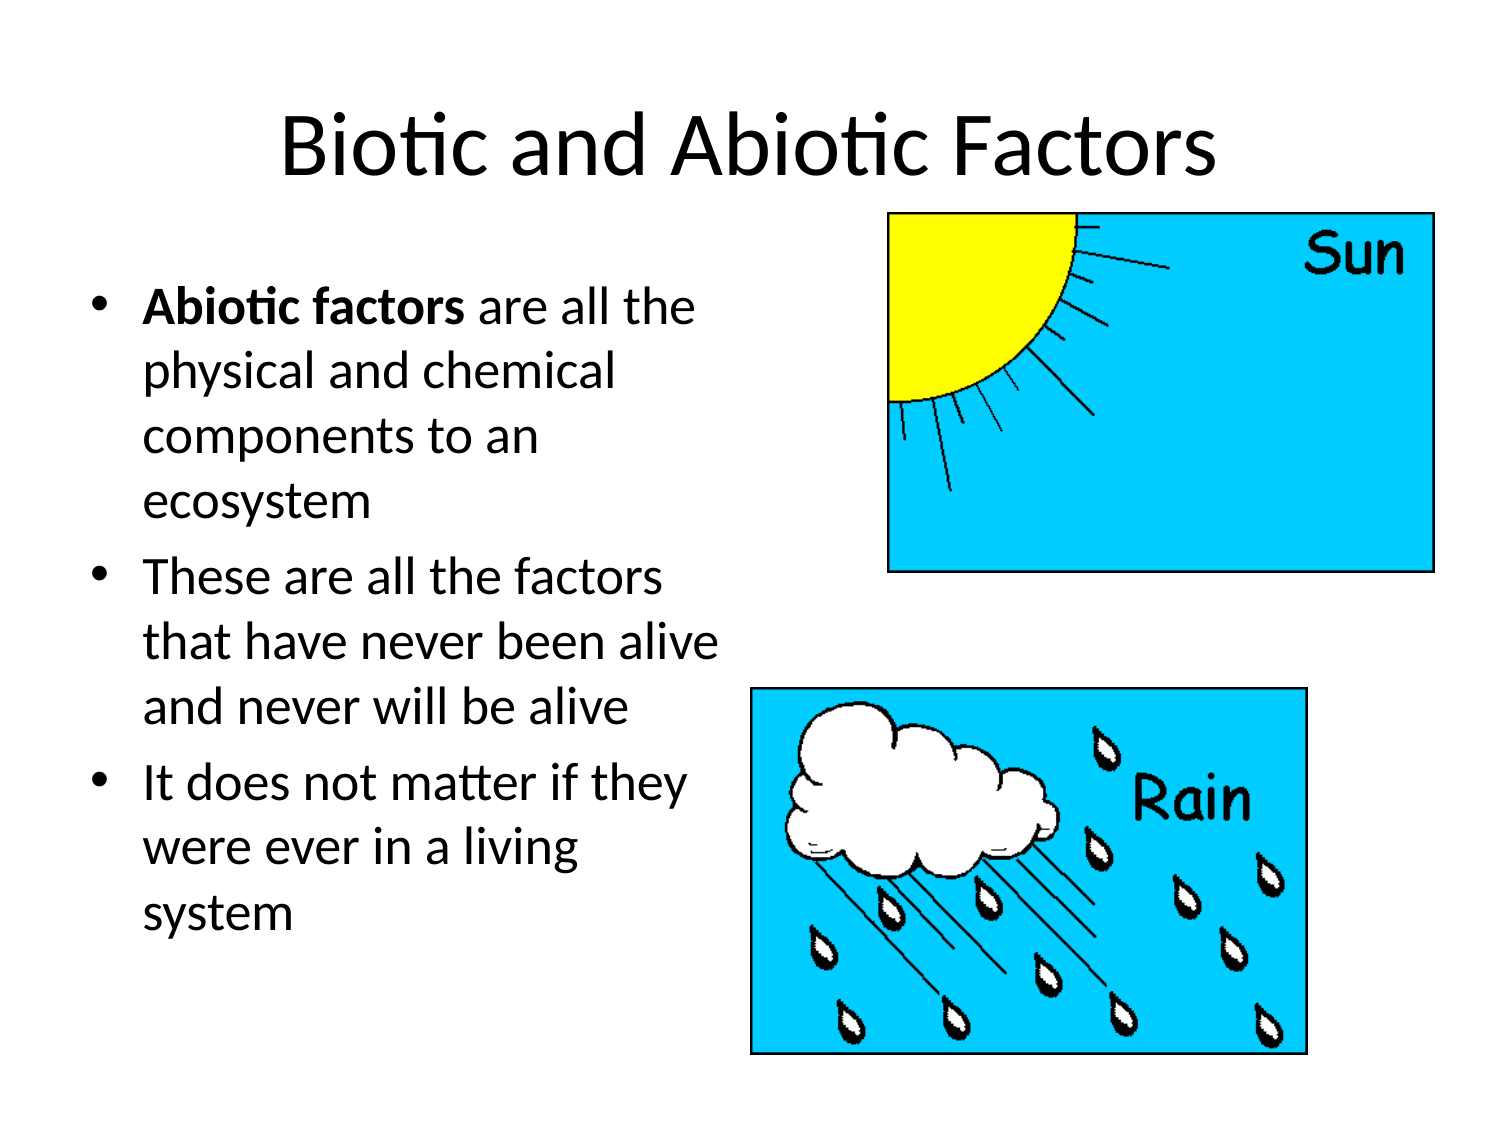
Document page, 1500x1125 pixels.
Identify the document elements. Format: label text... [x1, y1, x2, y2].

title Biotic and Abiotic Factors [75, 45, 1425, 233]
picture [749, 687, 1309, 1055]
picture [887, 212, 1435, 573]
list Abiotic factors are all the physical and chemical components to an ecosystem These are all the factors that have never been alive and never will be alive It does not matter if they were ever in a living system [75, 262, 738, 1005]
